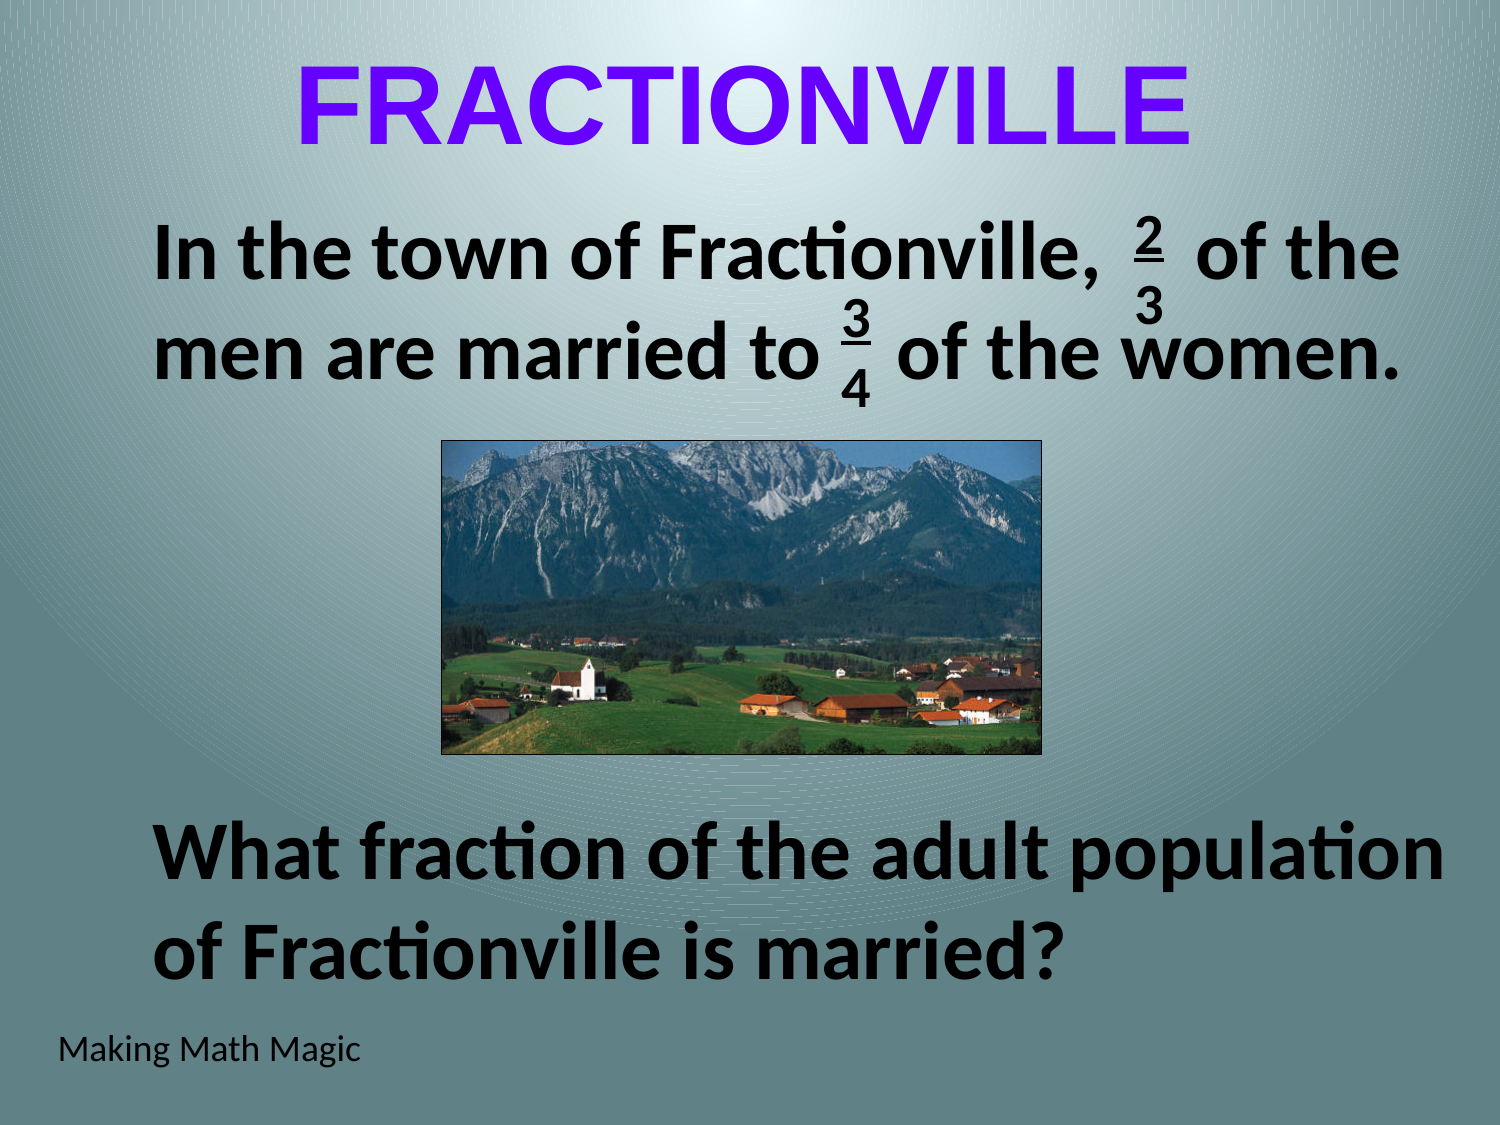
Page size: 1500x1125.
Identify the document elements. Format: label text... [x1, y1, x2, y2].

text_box Fractionville [279, 24, 1210, 175]
picture [440, 440, 1042, 755]
text_box In the town of Fractionville, of the men are married to of the women. What fraction of the adult population of Fractionville is married? [137, 188, 1488, 1104]
text_box 2 3 [1119, 188, 1182, 344]
text_box Making Math Magic [42, 1016, 531, 1077]
text_box 3 4 [826, 271, 889, 427]
